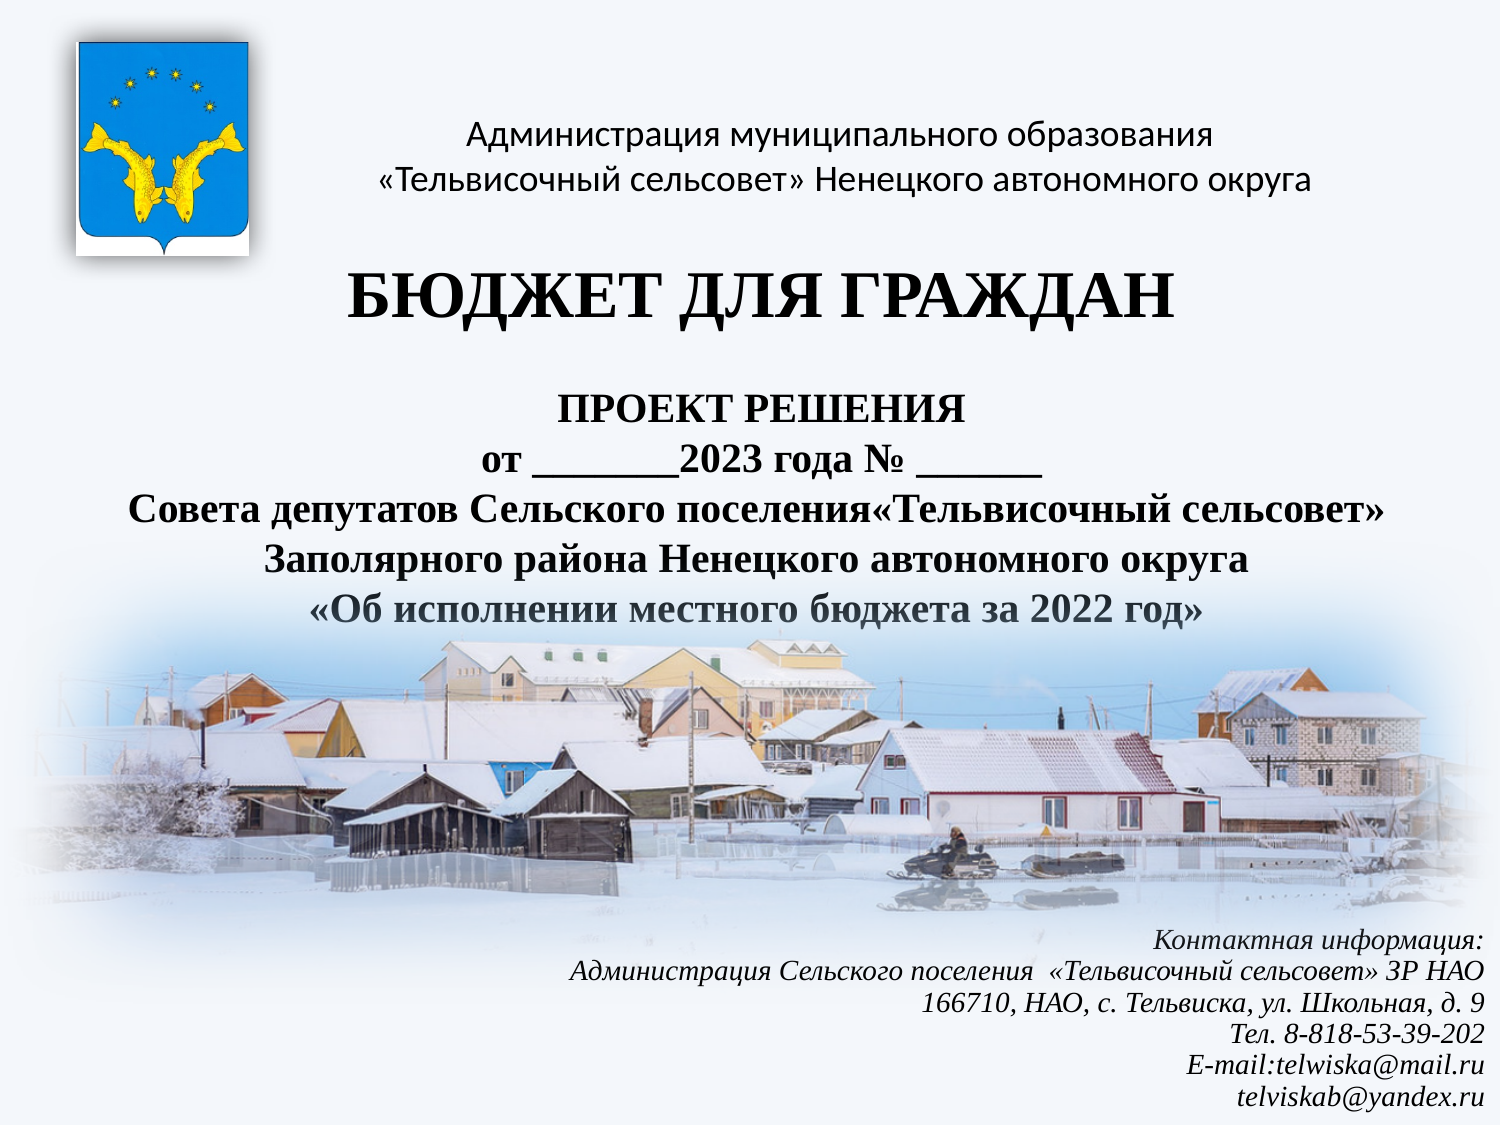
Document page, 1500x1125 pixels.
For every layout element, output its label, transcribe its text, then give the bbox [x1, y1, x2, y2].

text_box БЮДЖЕТ ДЛЯ ГРАЖДАН ПРОЕКТ РЕШЕНИЯ от _______2023 года № ______ Совета депутатов Сельского поселения«Тельвисочный сельсовет» Заполярного района Ненецкого автономного округа «Об исполнении местного бюджета за 2022 год» [53, 243, 1471, 537]
picture [76, 42, 249, 256]
picture [0, 538, 1500, 1008]
text_box Администрация муниципального образования «Тельвисочный сельсовет» Ненецкого автономного округа [336, 101, 1353, 207]
text_box Контактная информация: Администрация Сельского поселения «Тельвисочный сельсовет» ЗР НАО 166710, НАО, с. Тельвиска, ул. Школьная, д. 9 Тел. 8-818-53-39-202 E-mail:telwiska@mail.ru telviskab@yandex.ru [360, 1014, 1500, 1121]
